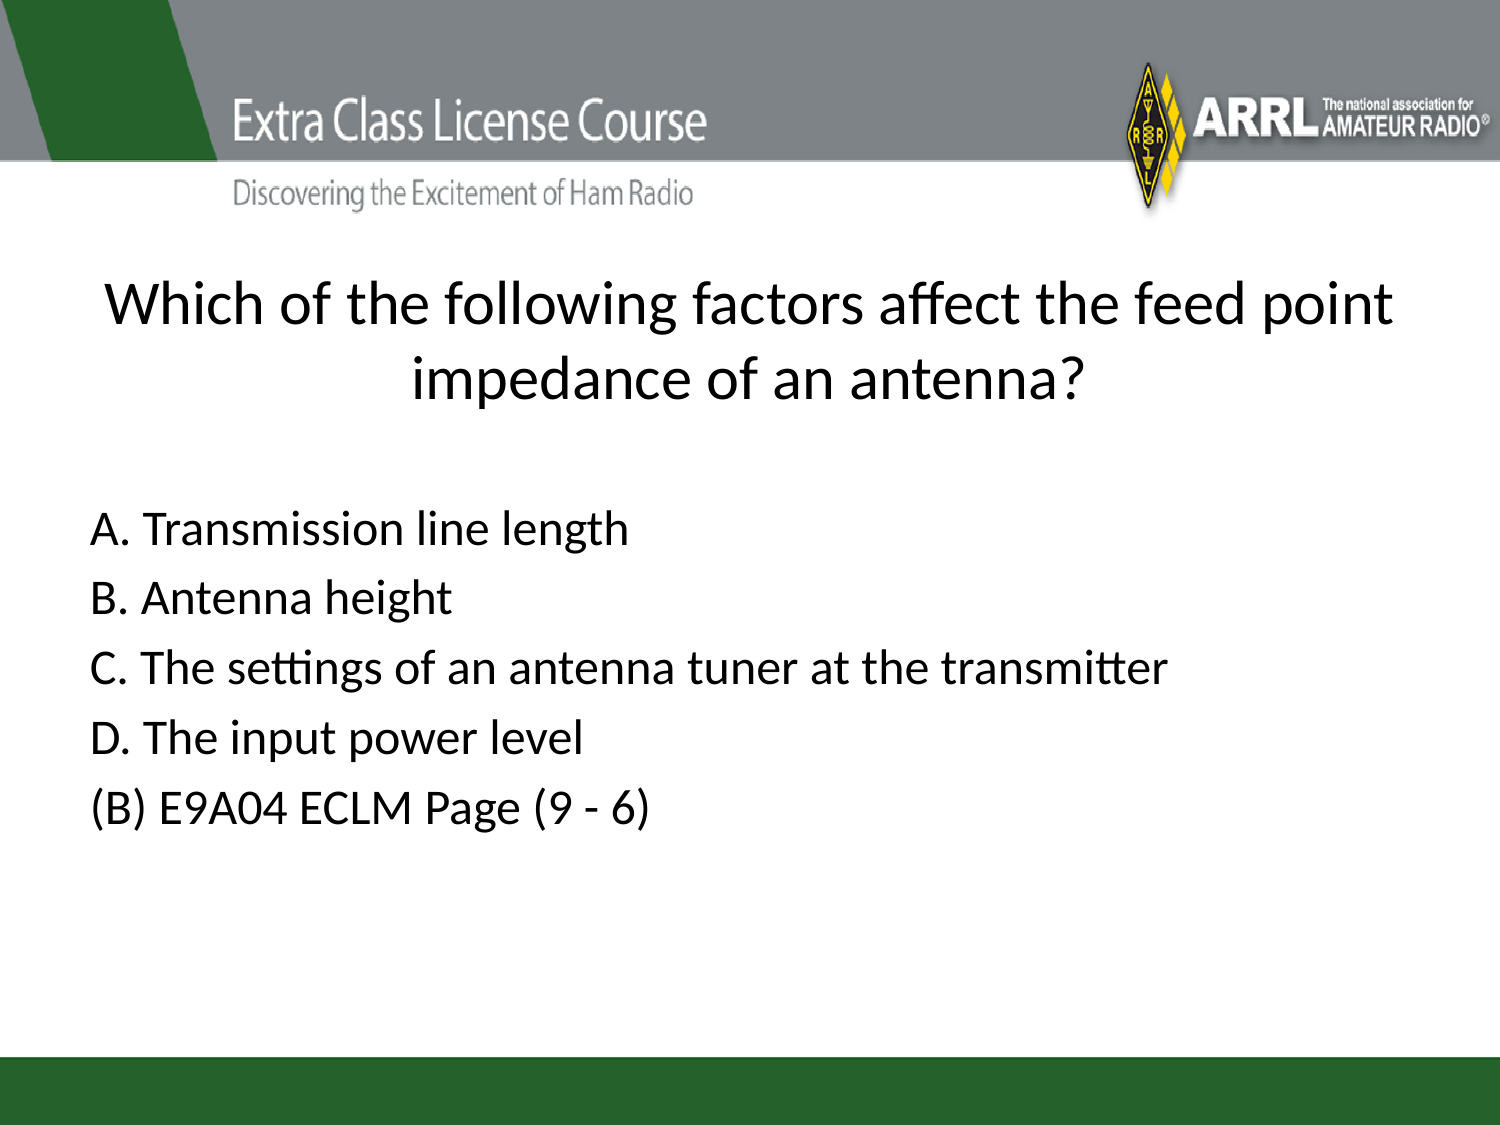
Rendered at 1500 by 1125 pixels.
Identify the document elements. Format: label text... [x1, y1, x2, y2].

list A. Transmission line length B. Antenna height C. The settings of an antenna tuner at the transmitter D. The input power level (B) E9A04 ECLM Page (9 - 6) [75, 487, 1425, 1005]
picture [0, 0, 1500, 1125]
title Which of the following factors affect the feed point impedance of an antenna? [75, 254, 1425, 435]
